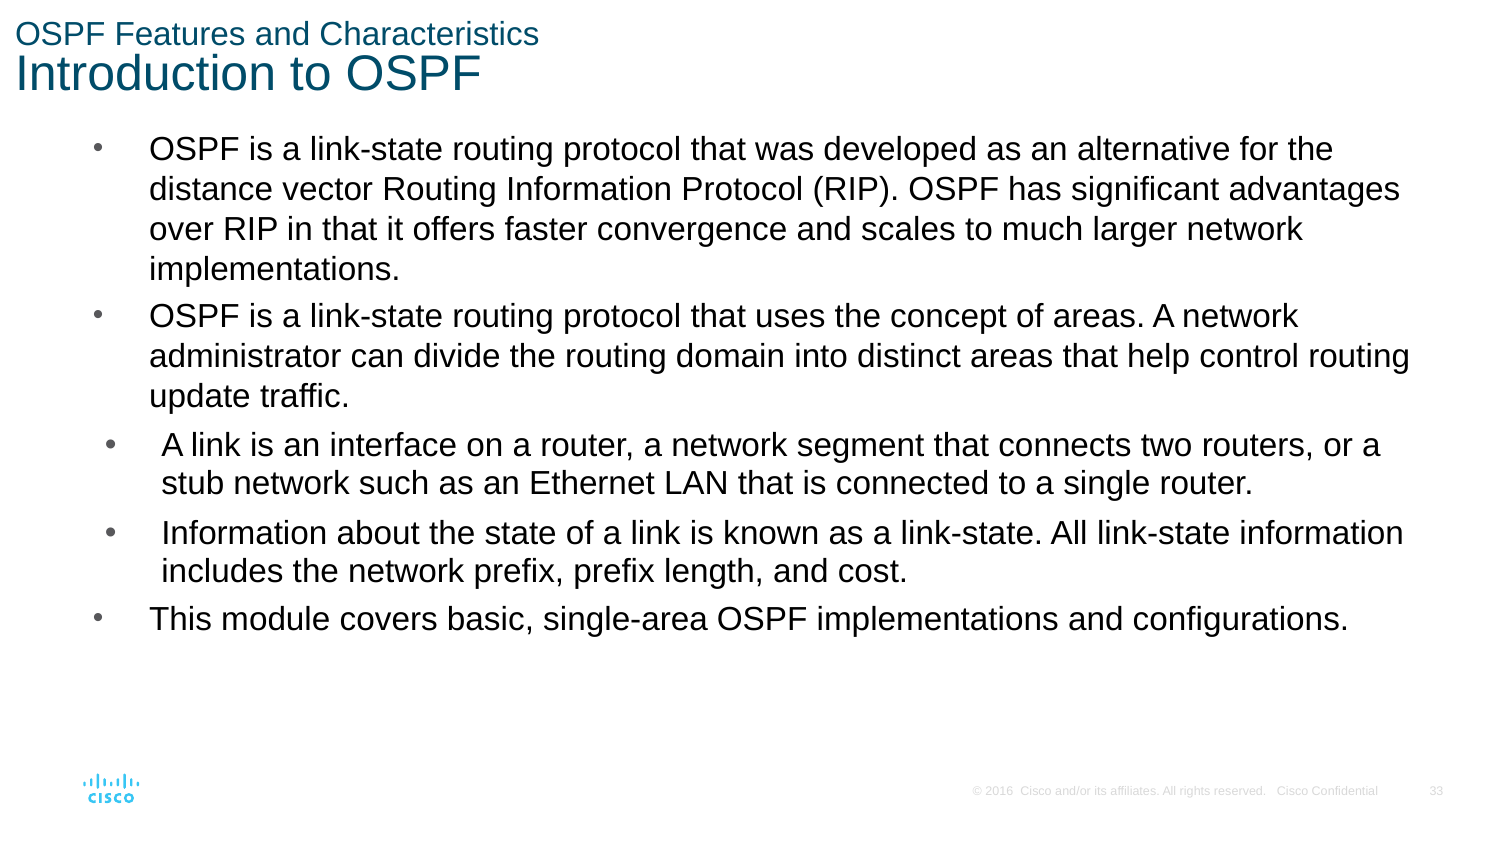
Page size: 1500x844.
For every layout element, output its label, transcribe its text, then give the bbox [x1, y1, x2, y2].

list OSPF is a link-state routing protocol that was developed as an alternative for the distance vector Routing Information Protocol (RIP). OSPF has significant advantages over RIP in that it offers faster convergence and scales to much larger network implementations. OSPF is a link-state routing protocol that uses the concept of areas. A network administrator can divide the routing domain into distinct areas that help control routing update traffic. A link is an interface on a router, a network segment that connects two routers, or a stub network such as an Ethernet LAN that is connected to a single router. Information about the state of a link is known as a link-state. All link-state information includes the network prefix, prefix length, and cost. This module covers basic, single-area OSPF implementations and configurations. [77, 120, 1437, 726]
title OSPF Features and Characteristics Introduction to OSPF [0, 0, 1369, 121]
